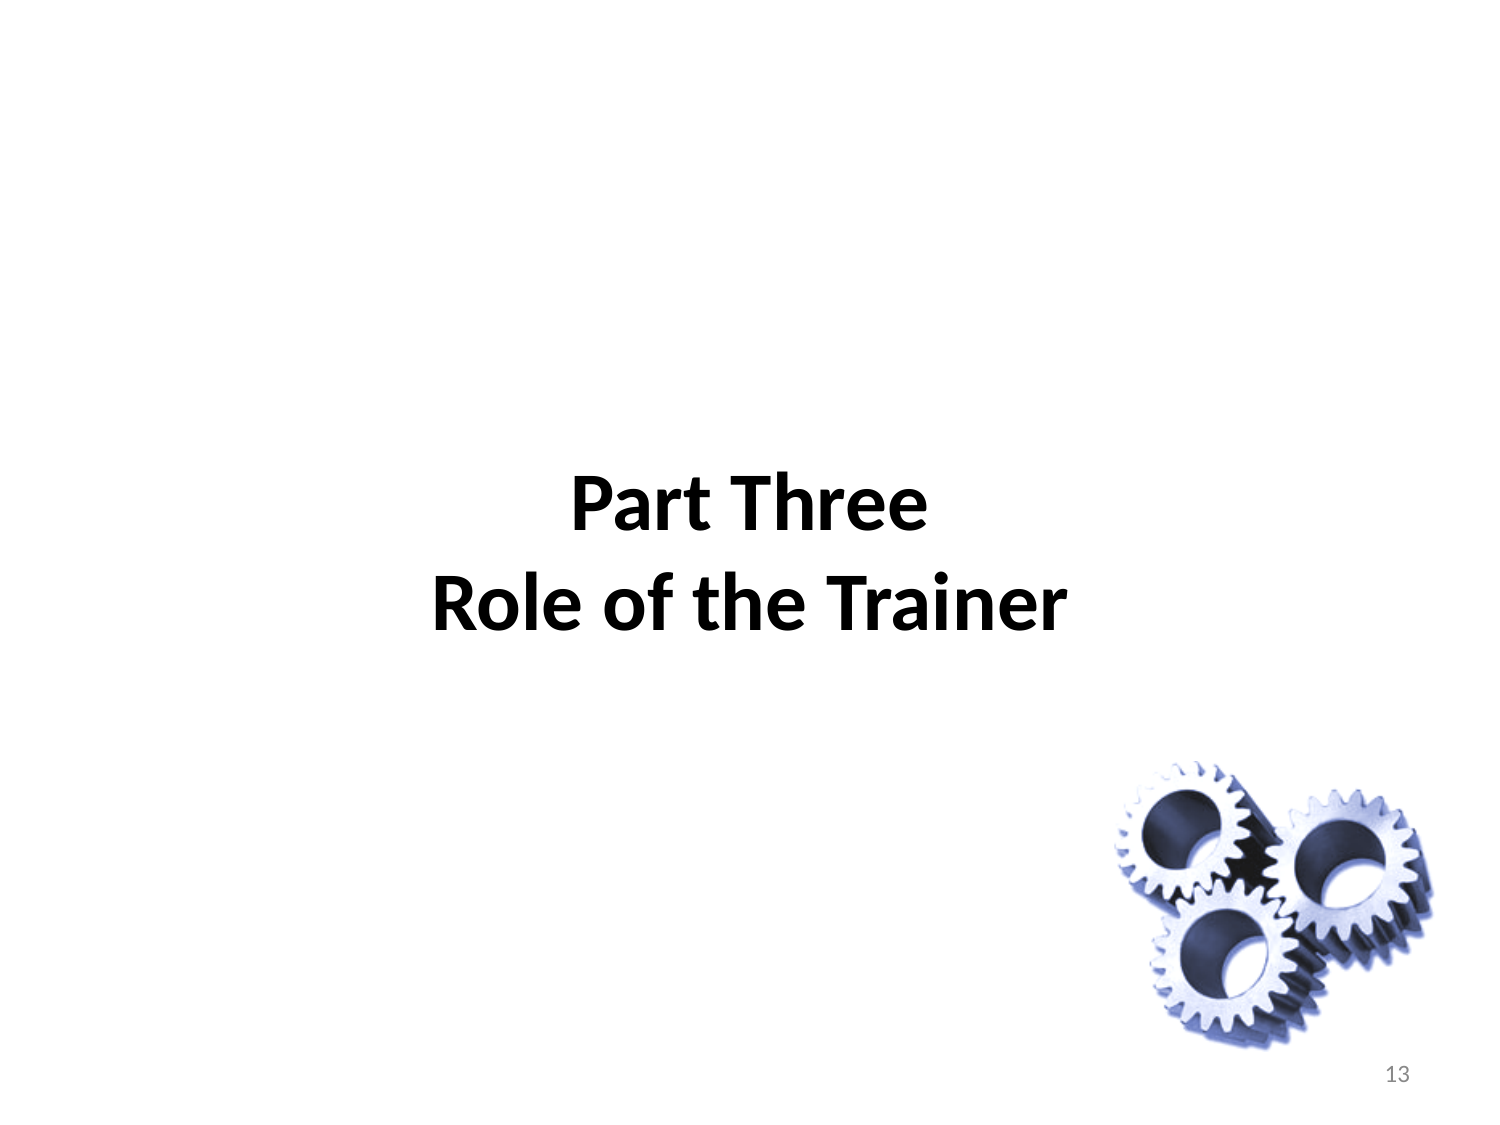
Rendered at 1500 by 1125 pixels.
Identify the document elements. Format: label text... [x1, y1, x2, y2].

title Part Three Role of the Trainer [75, 453, 1425, 641]
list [1112, 761, 1436, 1052]
slide_number 13 [1074, 1042, 1425, 1103]
